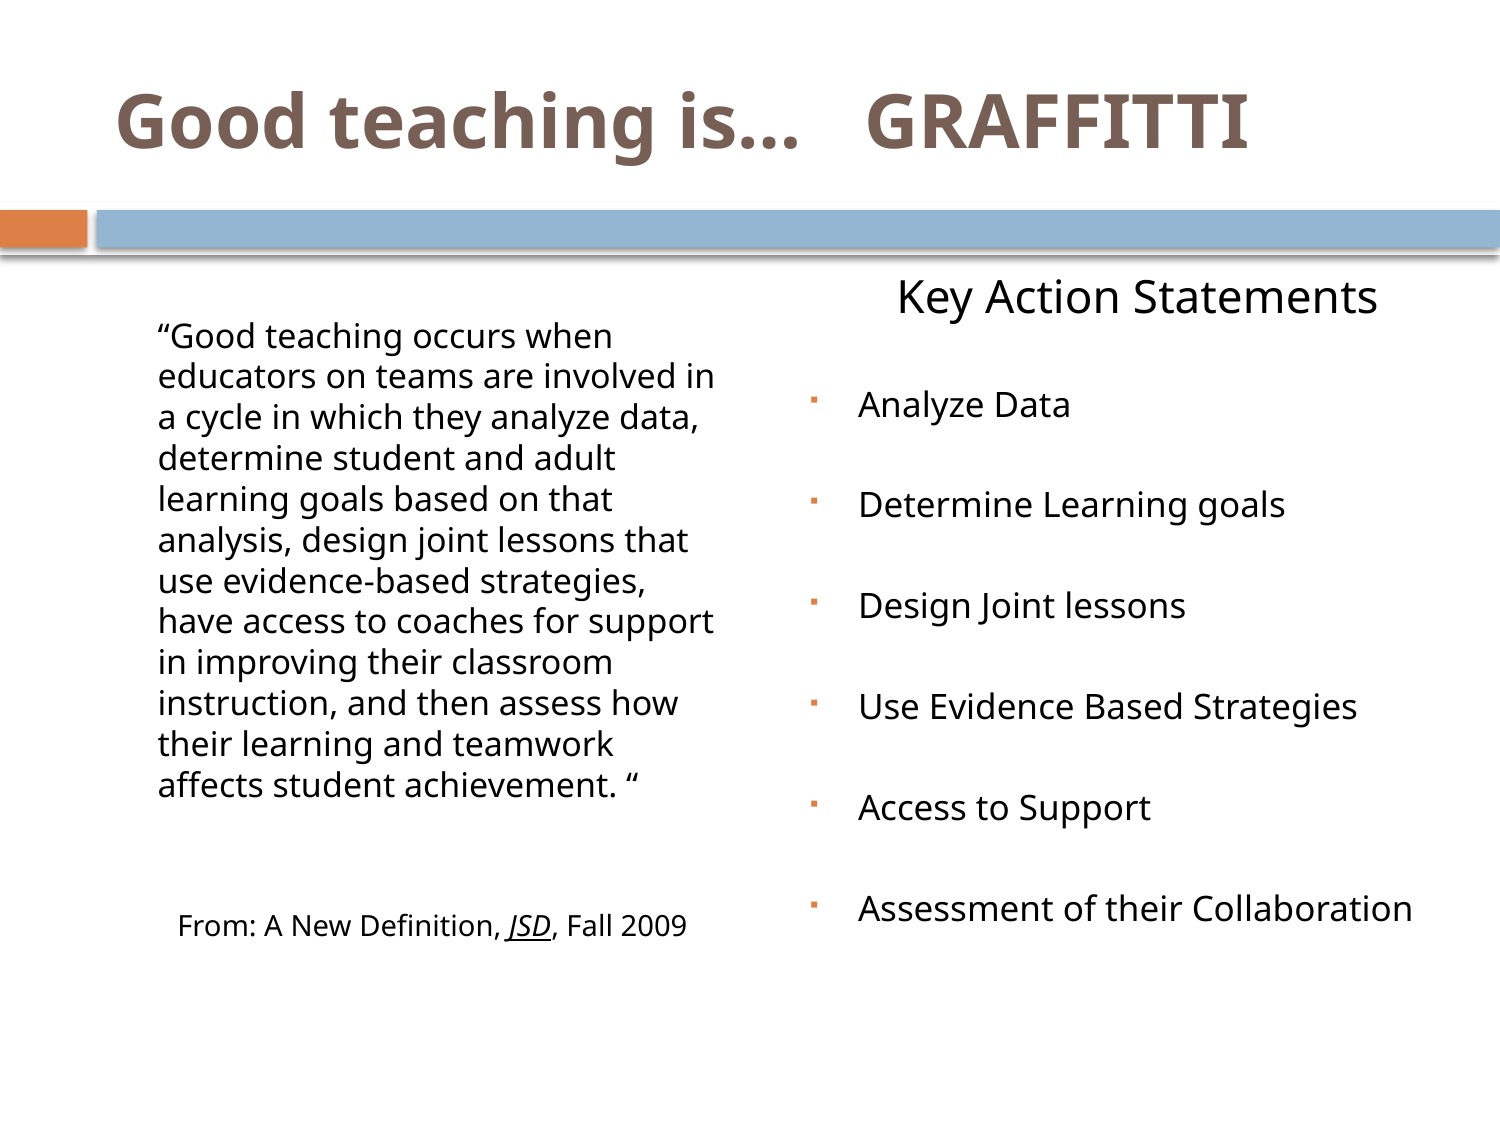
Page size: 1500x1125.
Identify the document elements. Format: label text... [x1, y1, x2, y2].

list “Good teaching occurs when educators on teams are involved in a cycle in which they analyze data, determine student and adult learning goals based on that analysis, design joint lessons that use evidence-based strategies, have access to coaches for support in improving their classroom instruction, and then assess how their learning and teamwork affects student achievement. “ [99, 262, 738, 863]
title Good teaching is… GRAFFITTI [99, 37, 1438, 200]
list Key Action Statements Analyze Data Determine Learning goals Design Joint lessons Use Evidence Based Strategies Access to Support Assessment of their Collaboration [794, 260, 1433, 1011]
text_box From: A New Definition, JSD, Fall 2009 [162, 899, 775, 950]
